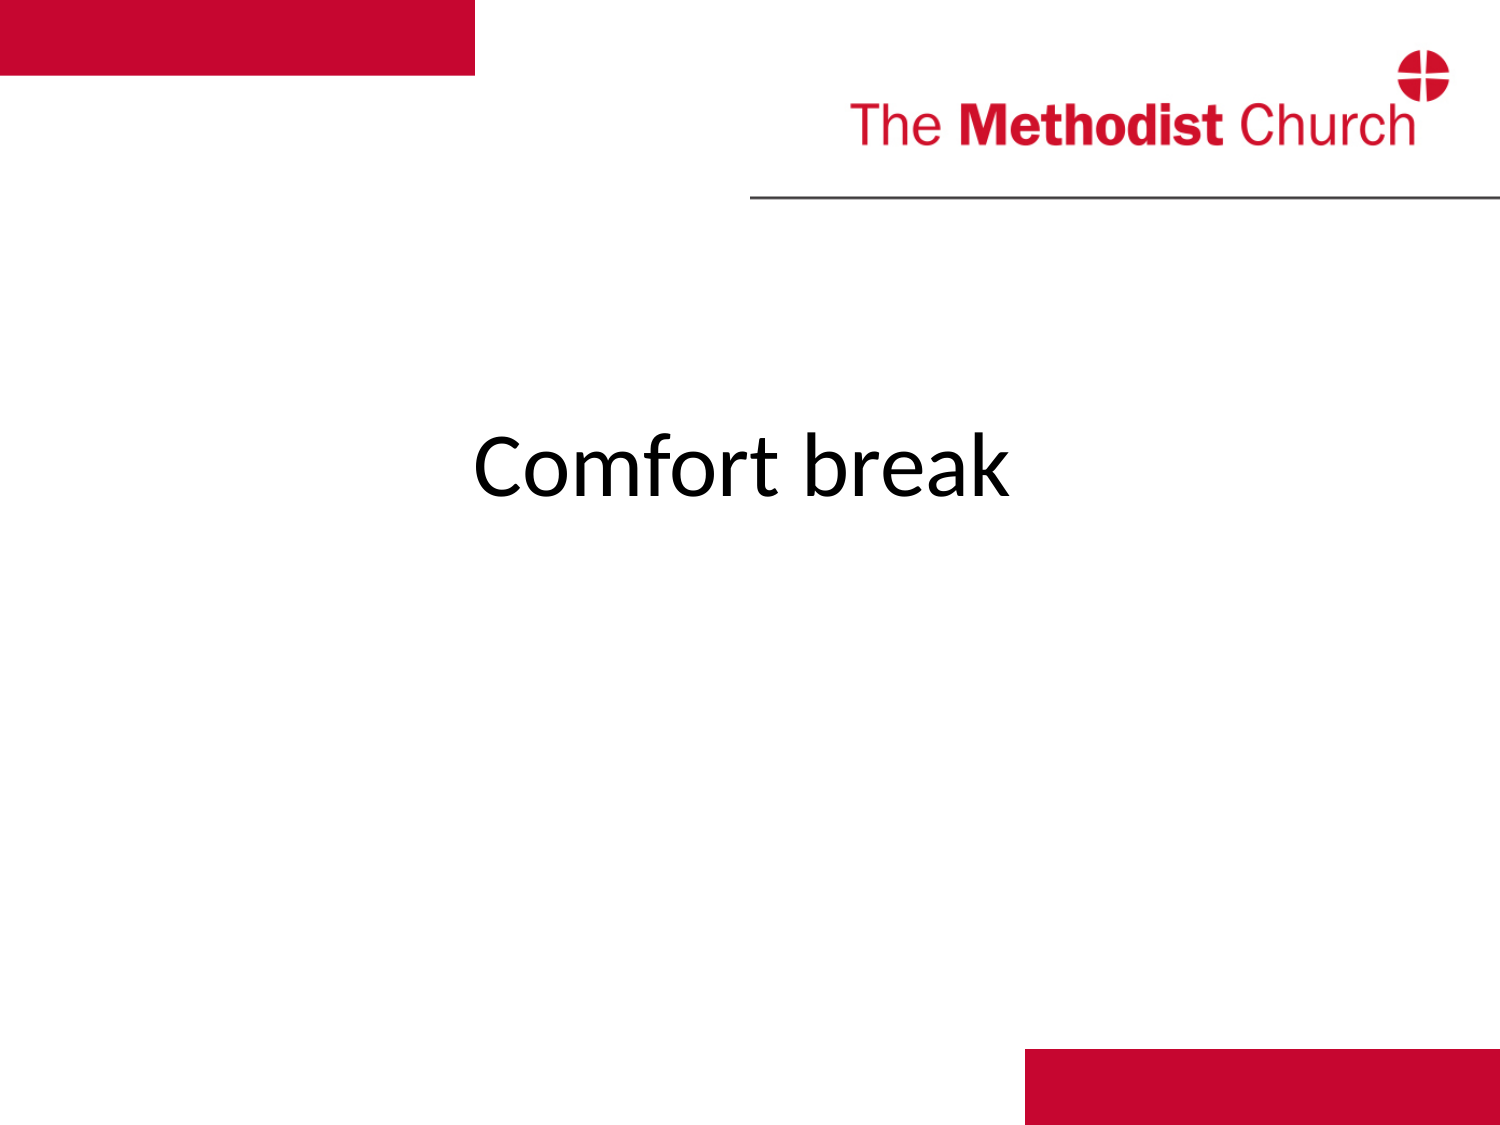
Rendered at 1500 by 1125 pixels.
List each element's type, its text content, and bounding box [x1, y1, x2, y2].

title Comfort break [171, 397, 1315, 553]
picture [750, 0, 1500, 216]
